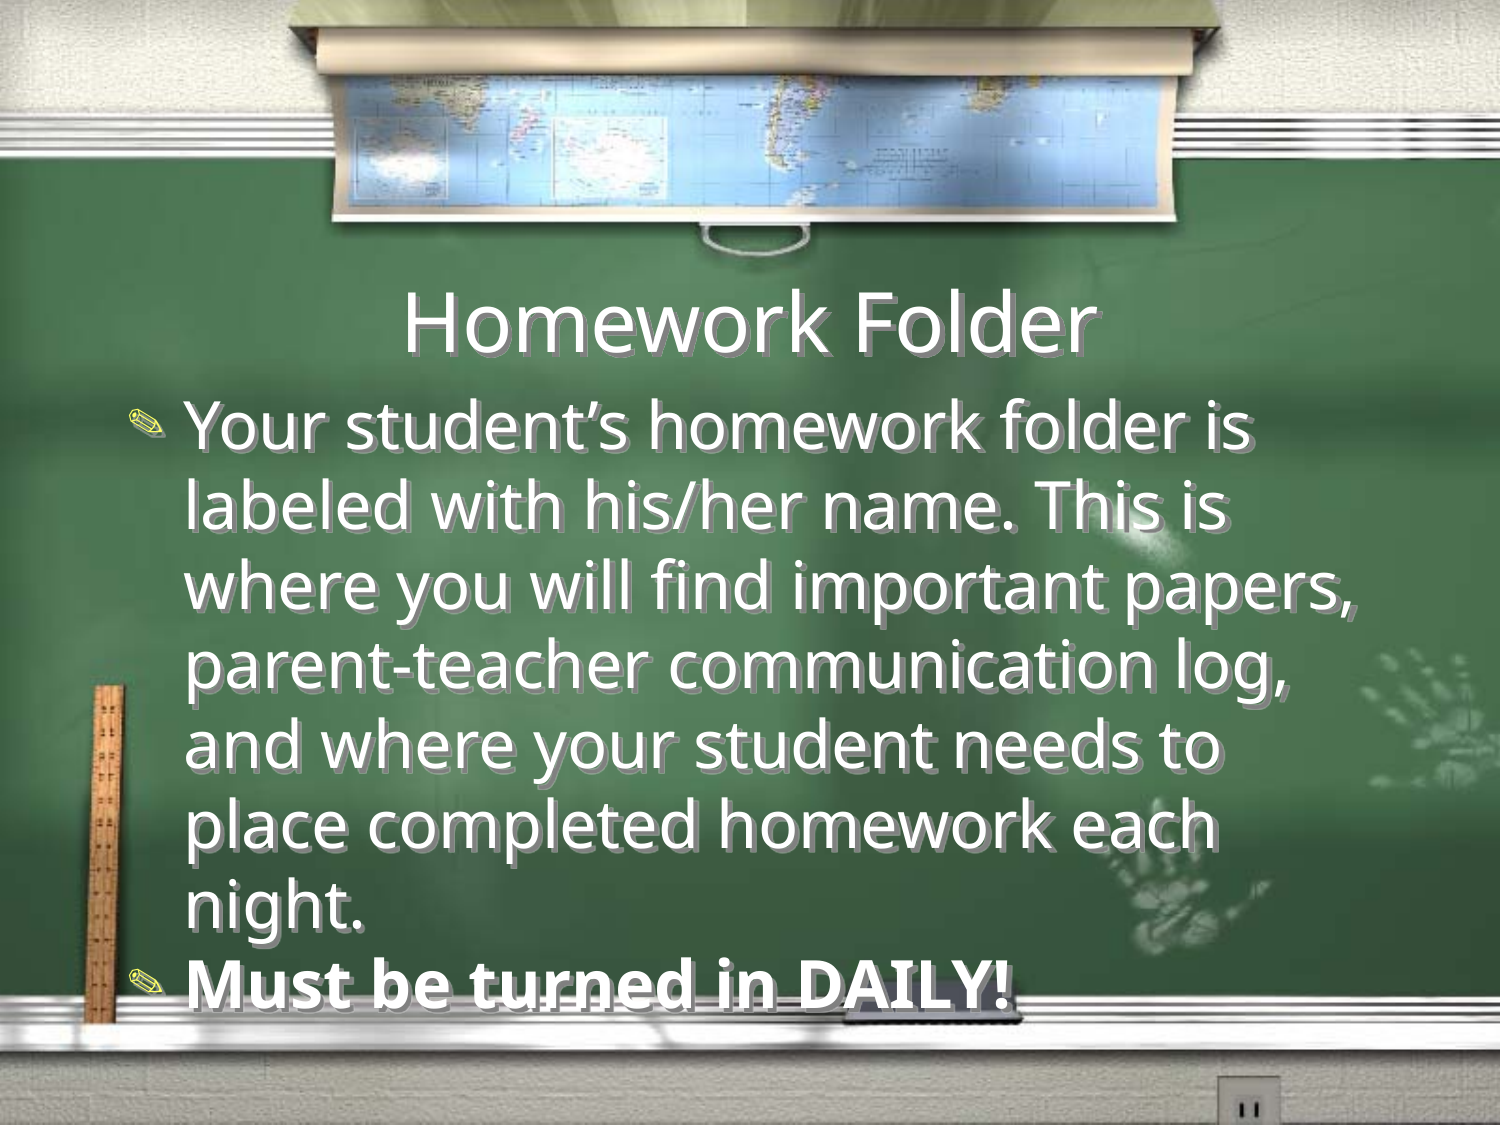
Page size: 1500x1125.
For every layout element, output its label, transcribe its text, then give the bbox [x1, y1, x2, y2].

list Your student’s homework folder is labeled with his/her name. This is where you will find important papers, parent-teacher communication log, and where your student needs to place completed homework each night. Must be turned in DAILY! [112, 374, 1388, 1001]
picture [0, 0, 1500, 1125]
title Homework Folder [112, 224, 1388, 374]
